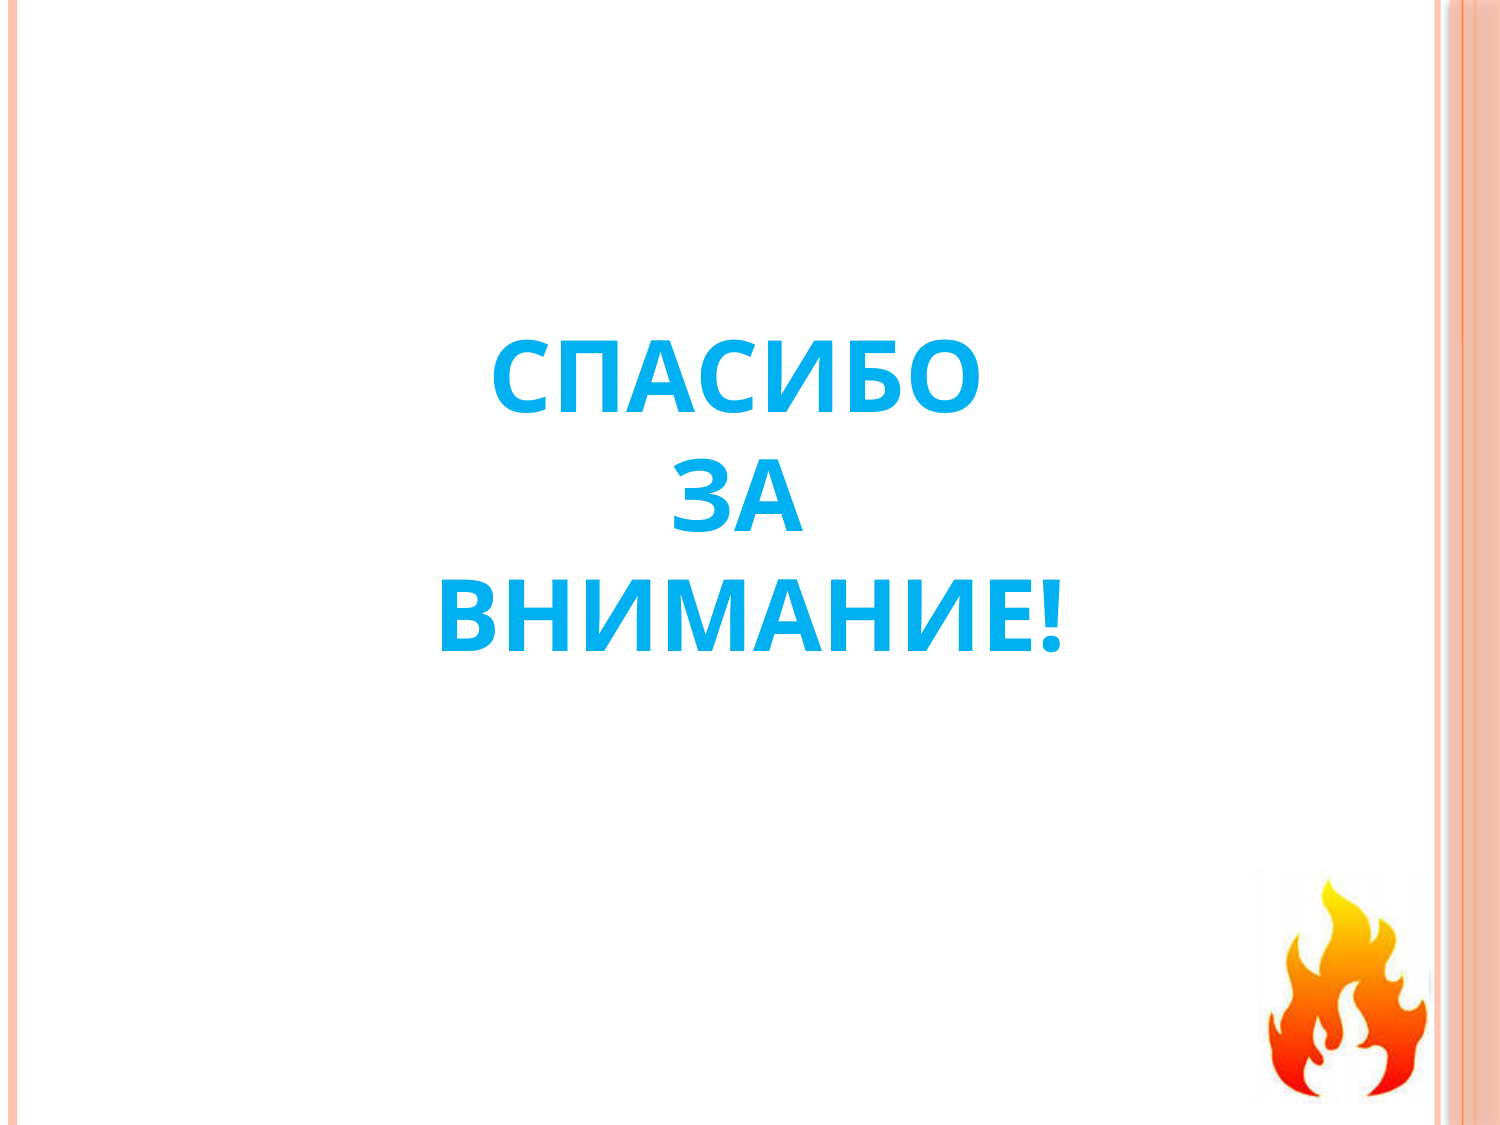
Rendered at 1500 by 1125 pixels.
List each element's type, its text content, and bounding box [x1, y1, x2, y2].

picture [1245, 869, 1430, 1105]
text_box СПАСИБО ЗА ВНИМАНИЕ! [374, 304, 1125, 680]
